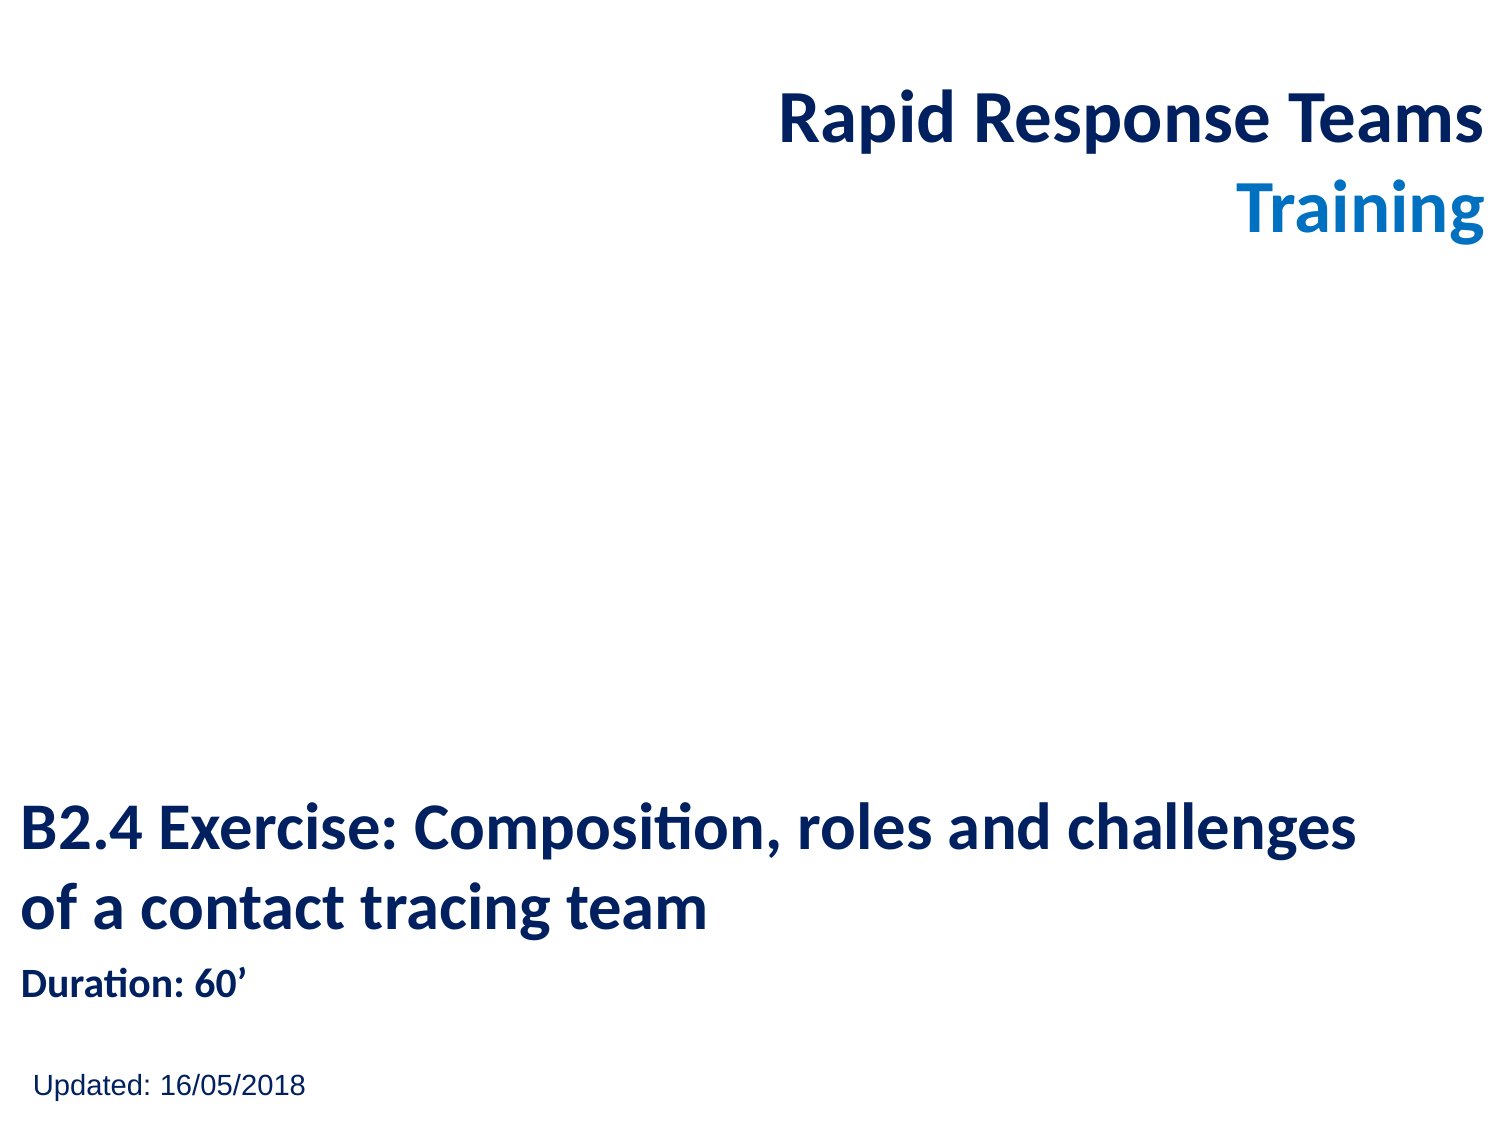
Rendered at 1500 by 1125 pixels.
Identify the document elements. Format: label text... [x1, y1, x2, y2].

subtitle B2.4 Exercise: Composition, roles and challenges of a contact tracing team Duration: 60’ [5, 775, 1400, 876]
title Rapid Response Teams Training [530, 13, 1500, 302]
text_box Updated: 16/05/2018 [18, 1058, 322, 1109]
